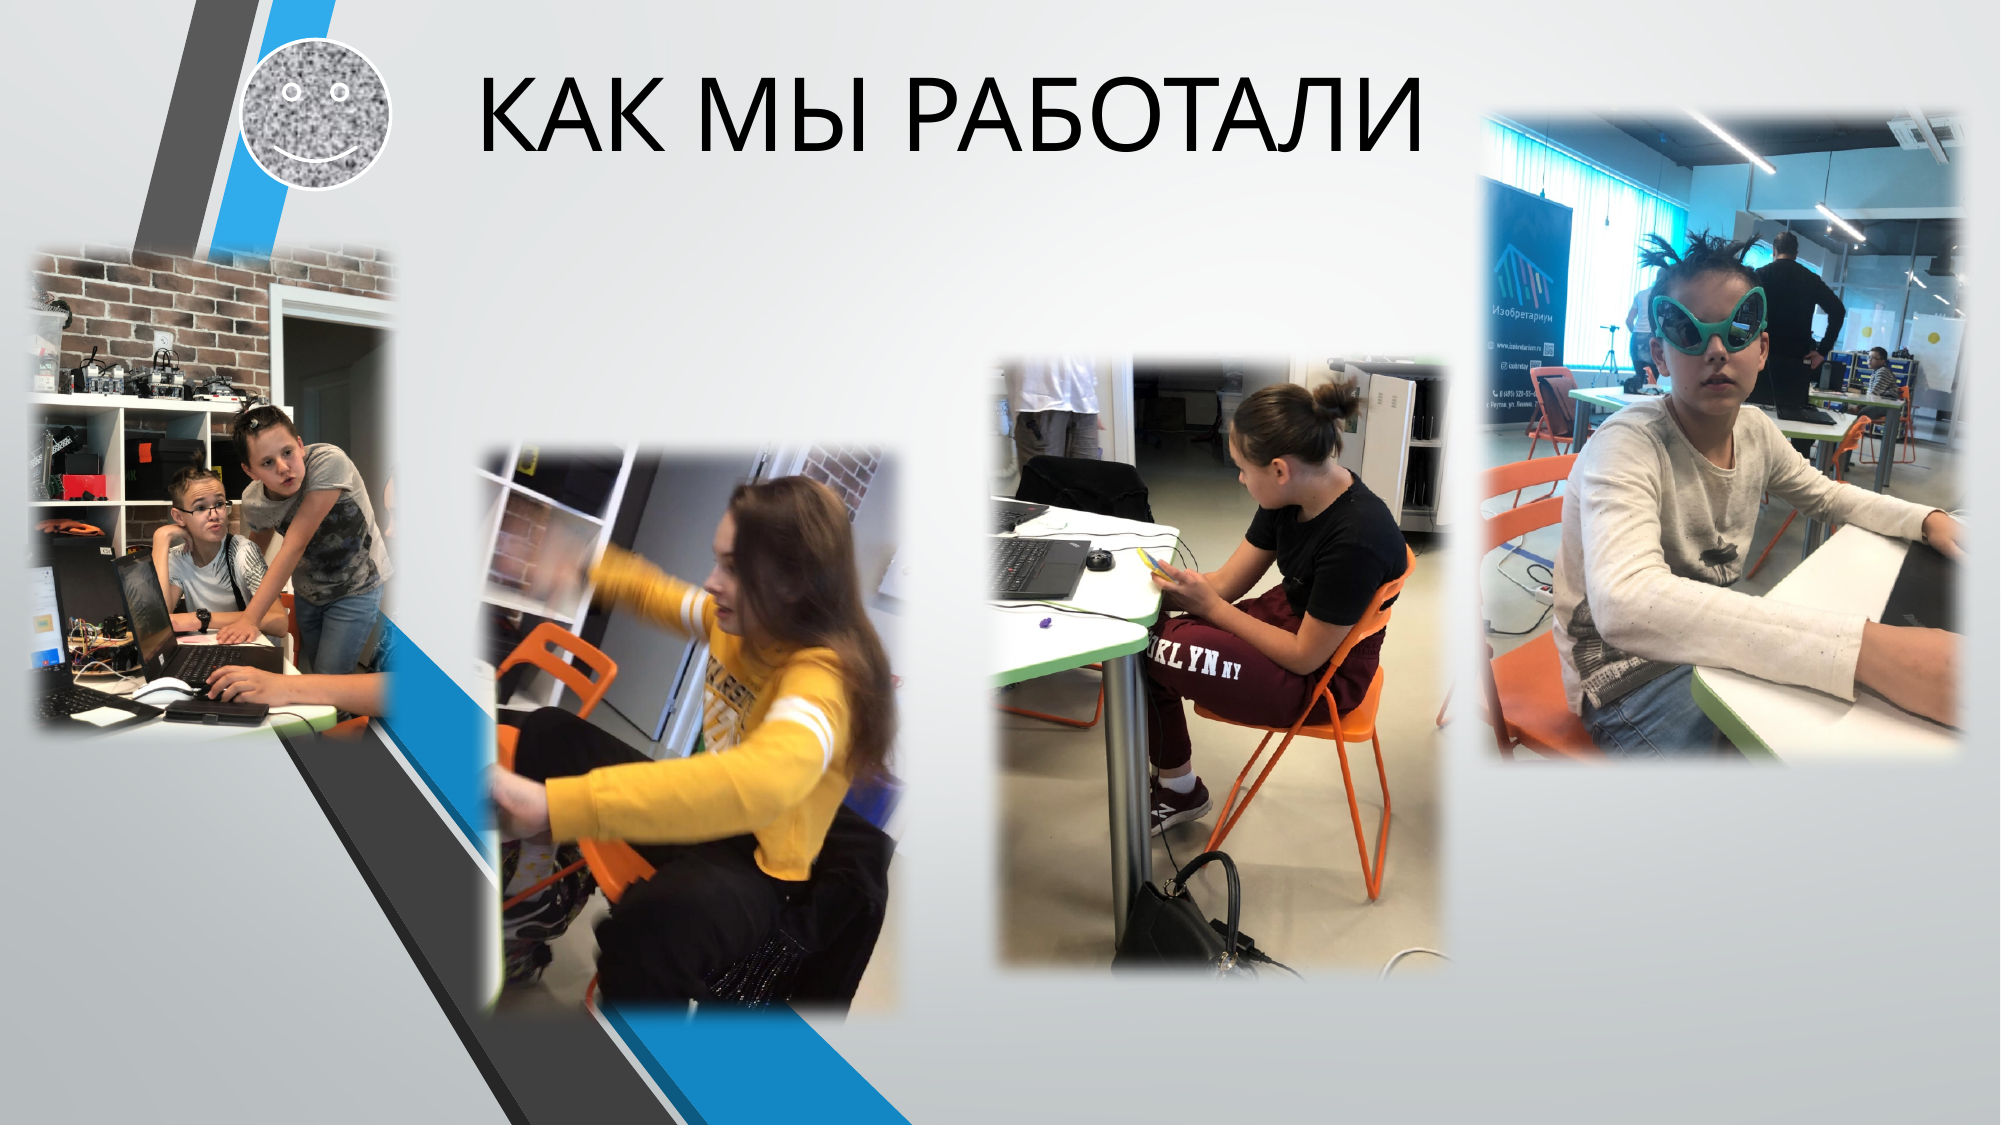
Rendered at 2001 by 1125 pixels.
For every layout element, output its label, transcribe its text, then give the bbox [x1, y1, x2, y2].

title КАК МЫ РАБОТАЛИ [351, 39, 1445, 180]
picture [469, 130, 2000, 1030]
picture [20, 237, 404, 748]
text_box [238, 37, 393, 192]
